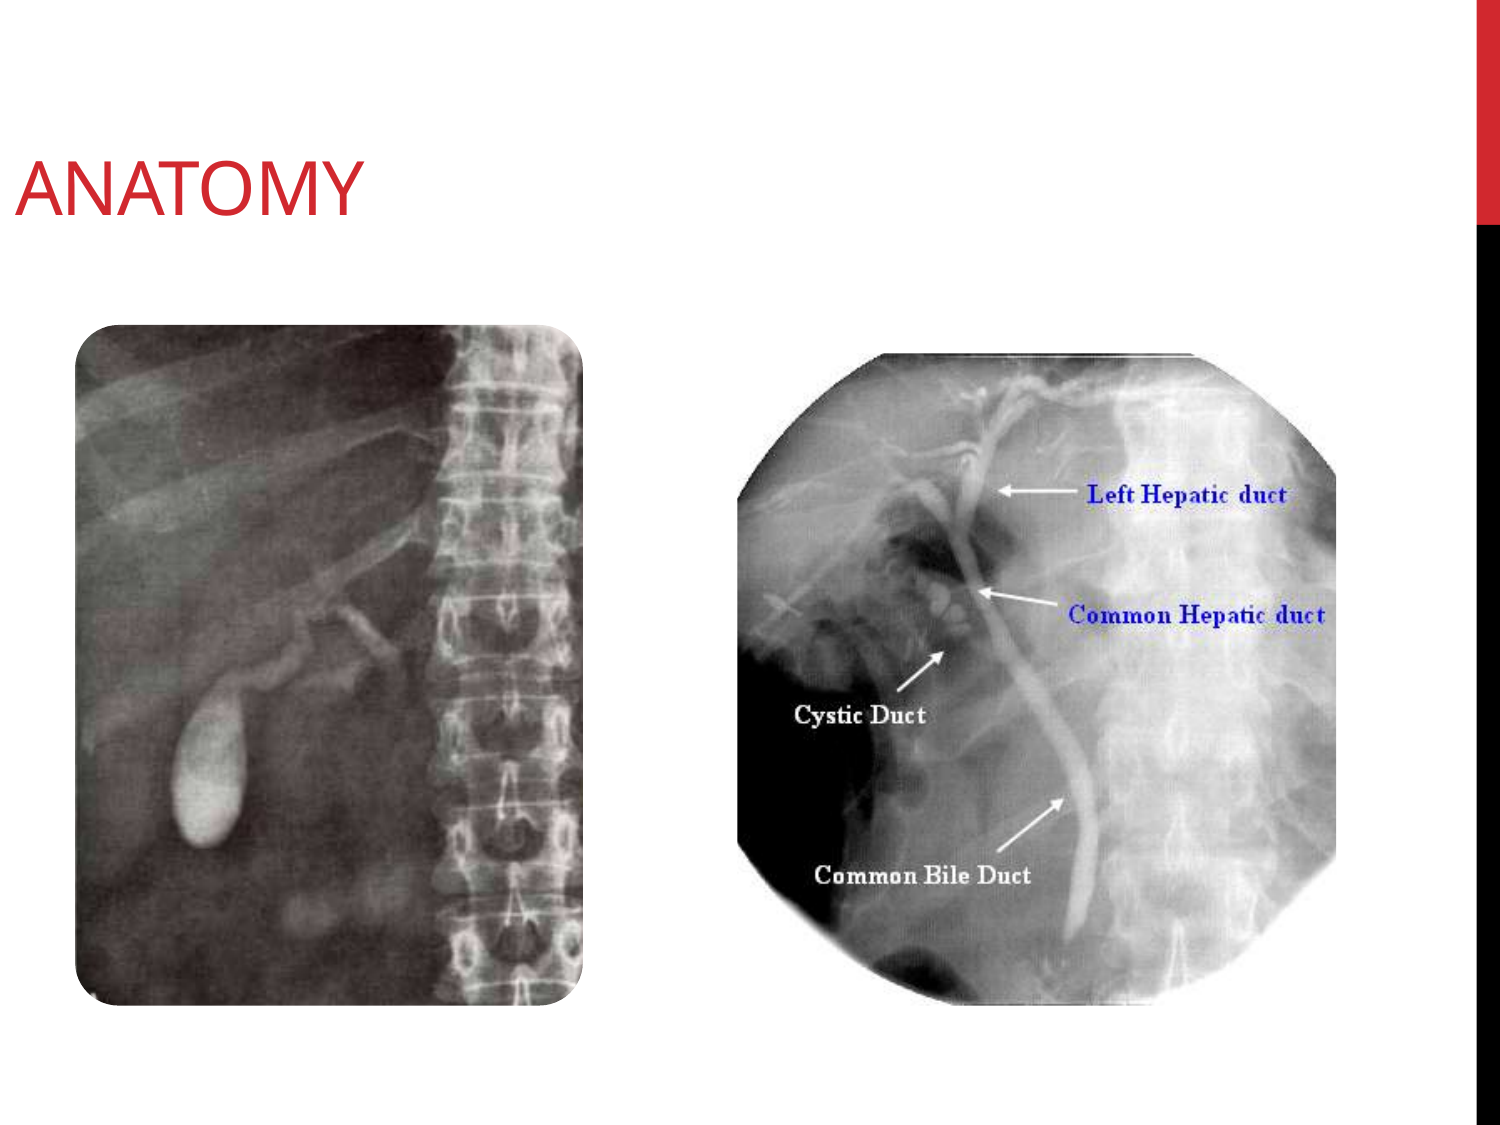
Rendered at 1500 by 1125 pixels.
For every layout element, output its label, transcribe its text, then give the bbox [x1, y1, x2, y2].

picture [736, 352, 1337, 1007]
picture [74, 324, 584, 1007]
title Anatomy [0, 62, 1350, 238]
